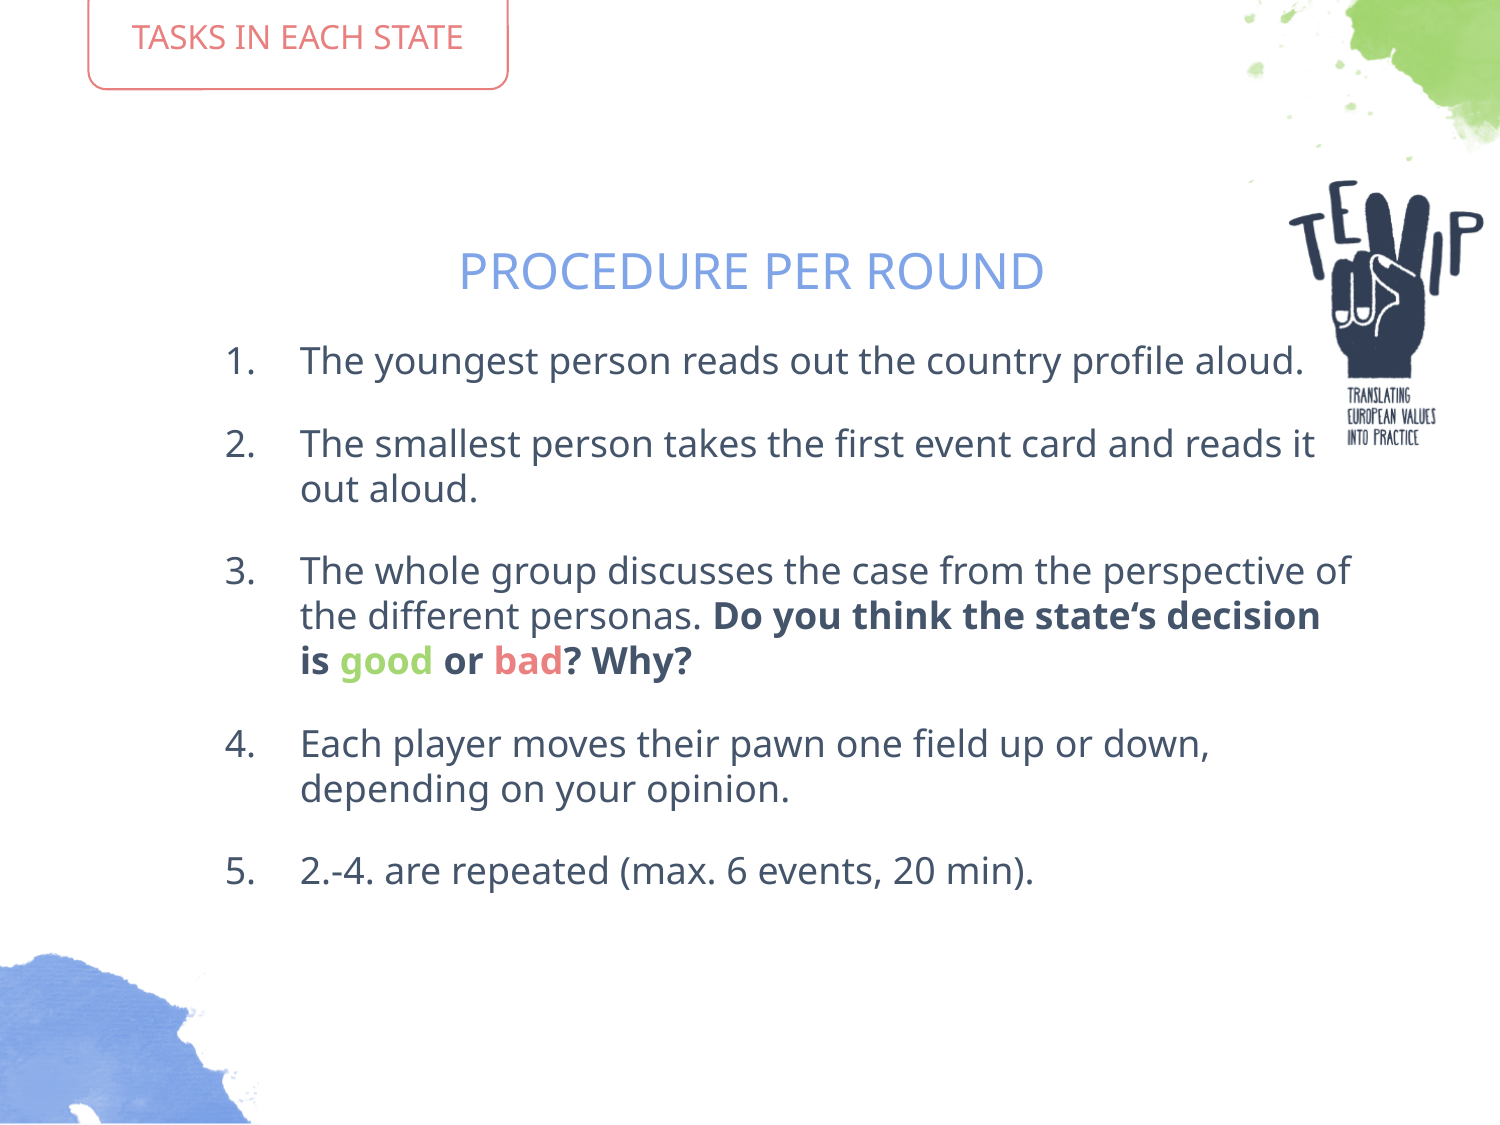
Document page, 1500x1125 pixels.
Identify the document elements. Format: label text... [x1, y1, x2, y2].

picture [0, 946, 261, 1125]
text_box TASKS IN EACH STATE [88, 0, 508, 90]
text_box PROCEDURE PER ROUND The youngest person reads out the country profile aloud. The smallest person takes the first event card and reads it out aloud. The whole group discusses the case from the perspective of the different personas. Do you think the state‘s decision is good or bad? Why? Each player moves their pawn one field up or down, depending on your opinion. 2.-4. are repeated (max. 6 events, 20 min). [134, 232, 1370, 900]
picture [1213, 0, 1500, 463]
